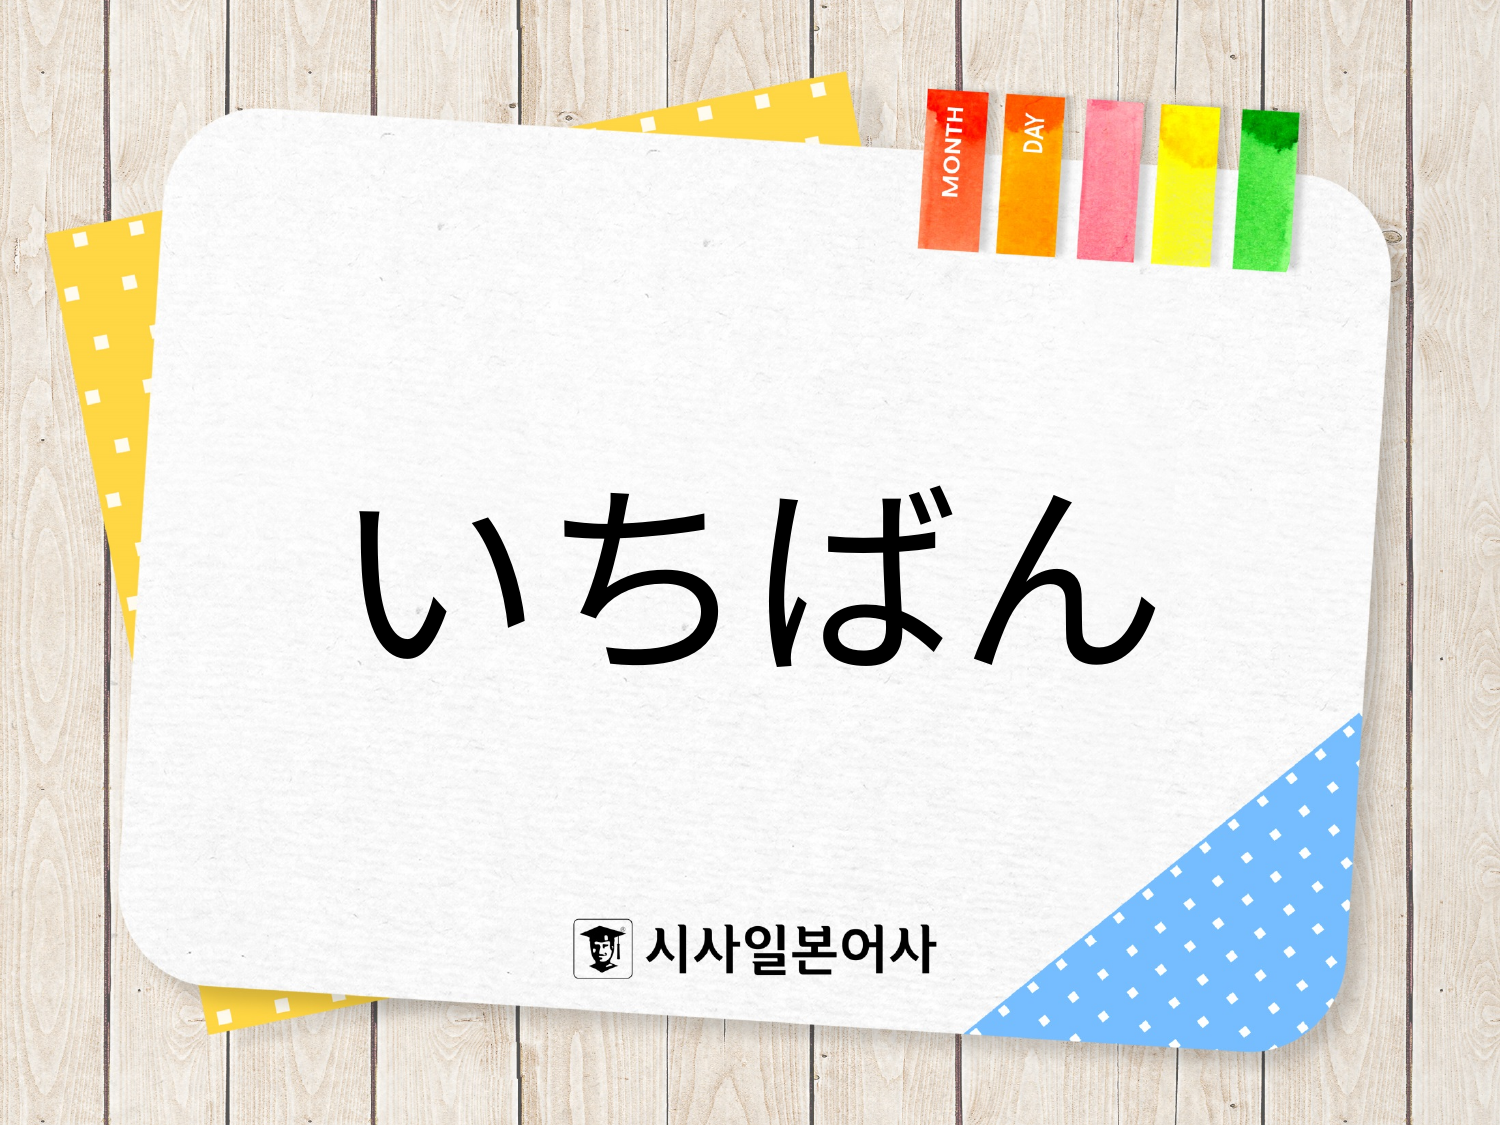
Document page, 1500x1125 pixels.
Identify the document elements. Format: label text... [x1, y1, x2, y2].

picture [0, 0, 1500, 1125]
title いちばん [75, 338, 1425, 811]
